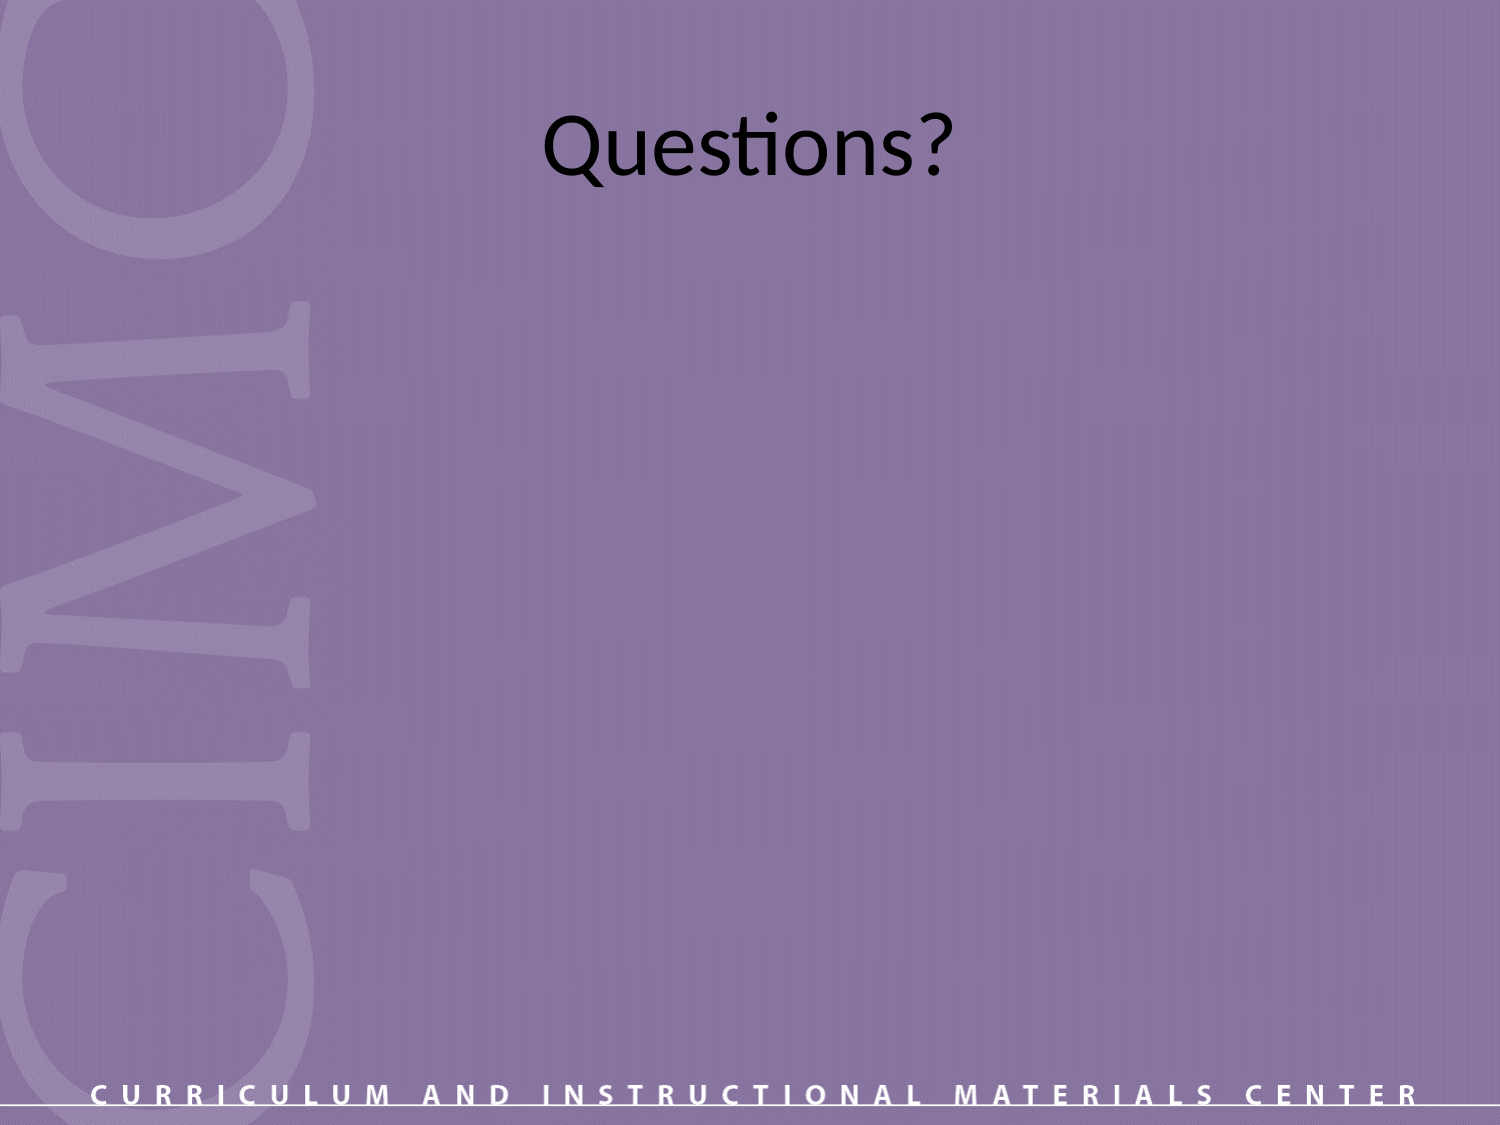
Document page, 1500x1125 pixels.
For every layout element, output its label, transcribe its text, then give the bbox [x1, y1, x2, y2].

title Questions? [75, 45, 1425, 233]
